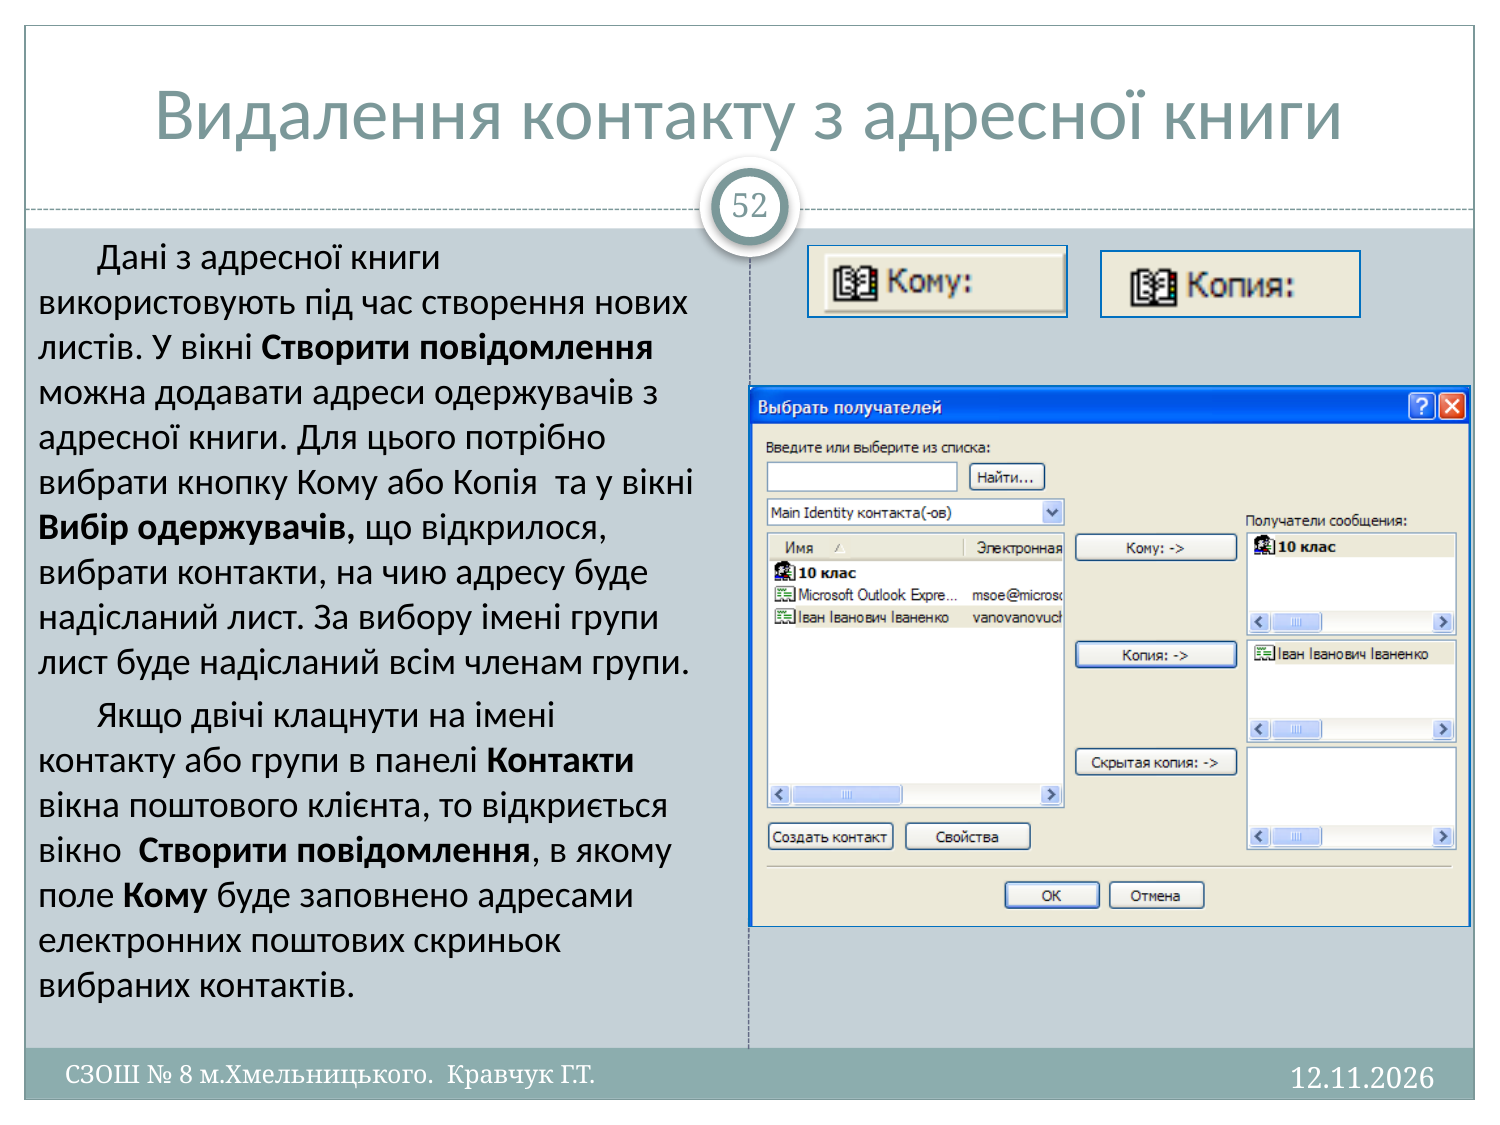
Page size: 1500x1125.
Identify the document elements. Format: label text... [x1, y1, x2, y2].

picture [1101, 251, 1360, 317]
list Дані з адресної книги використовують під час створення нових листів. У вікні Створити повідомлення можна додавати адреси одержувачів з адресної книги. Для цього потрібно вибрати кнопку Кому або Копія та у вікні Вибір одержувачів, що відкрилося, вибрати контакти, на чию адресу буде надісланий лист. За вибору імені групи лист буде надісланий всім членам групи. Якщо двічі клацнути на імені контакту або групи в панелі Контакти вікна поштового клієнта, то відкриється вікно Створити повідомлення, в якому поле Кому буде заповнено адресами електронних поштових скриньок вибраних контактів. [23, 224, 712, 1043]
slide_number 52 [712, 170, 788, 243]
footer СЗОШ № 8 м.Хмельницького. Кравчук Г.Т. [50, 1051, 638, 1112]
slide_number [950, 1051, 1450, 1112]
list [749, 386, 1470, 926]
title Видалення контакту з адресної книги [49, 37, 1450, 162]
picture [808, 245, 1067, 317]
